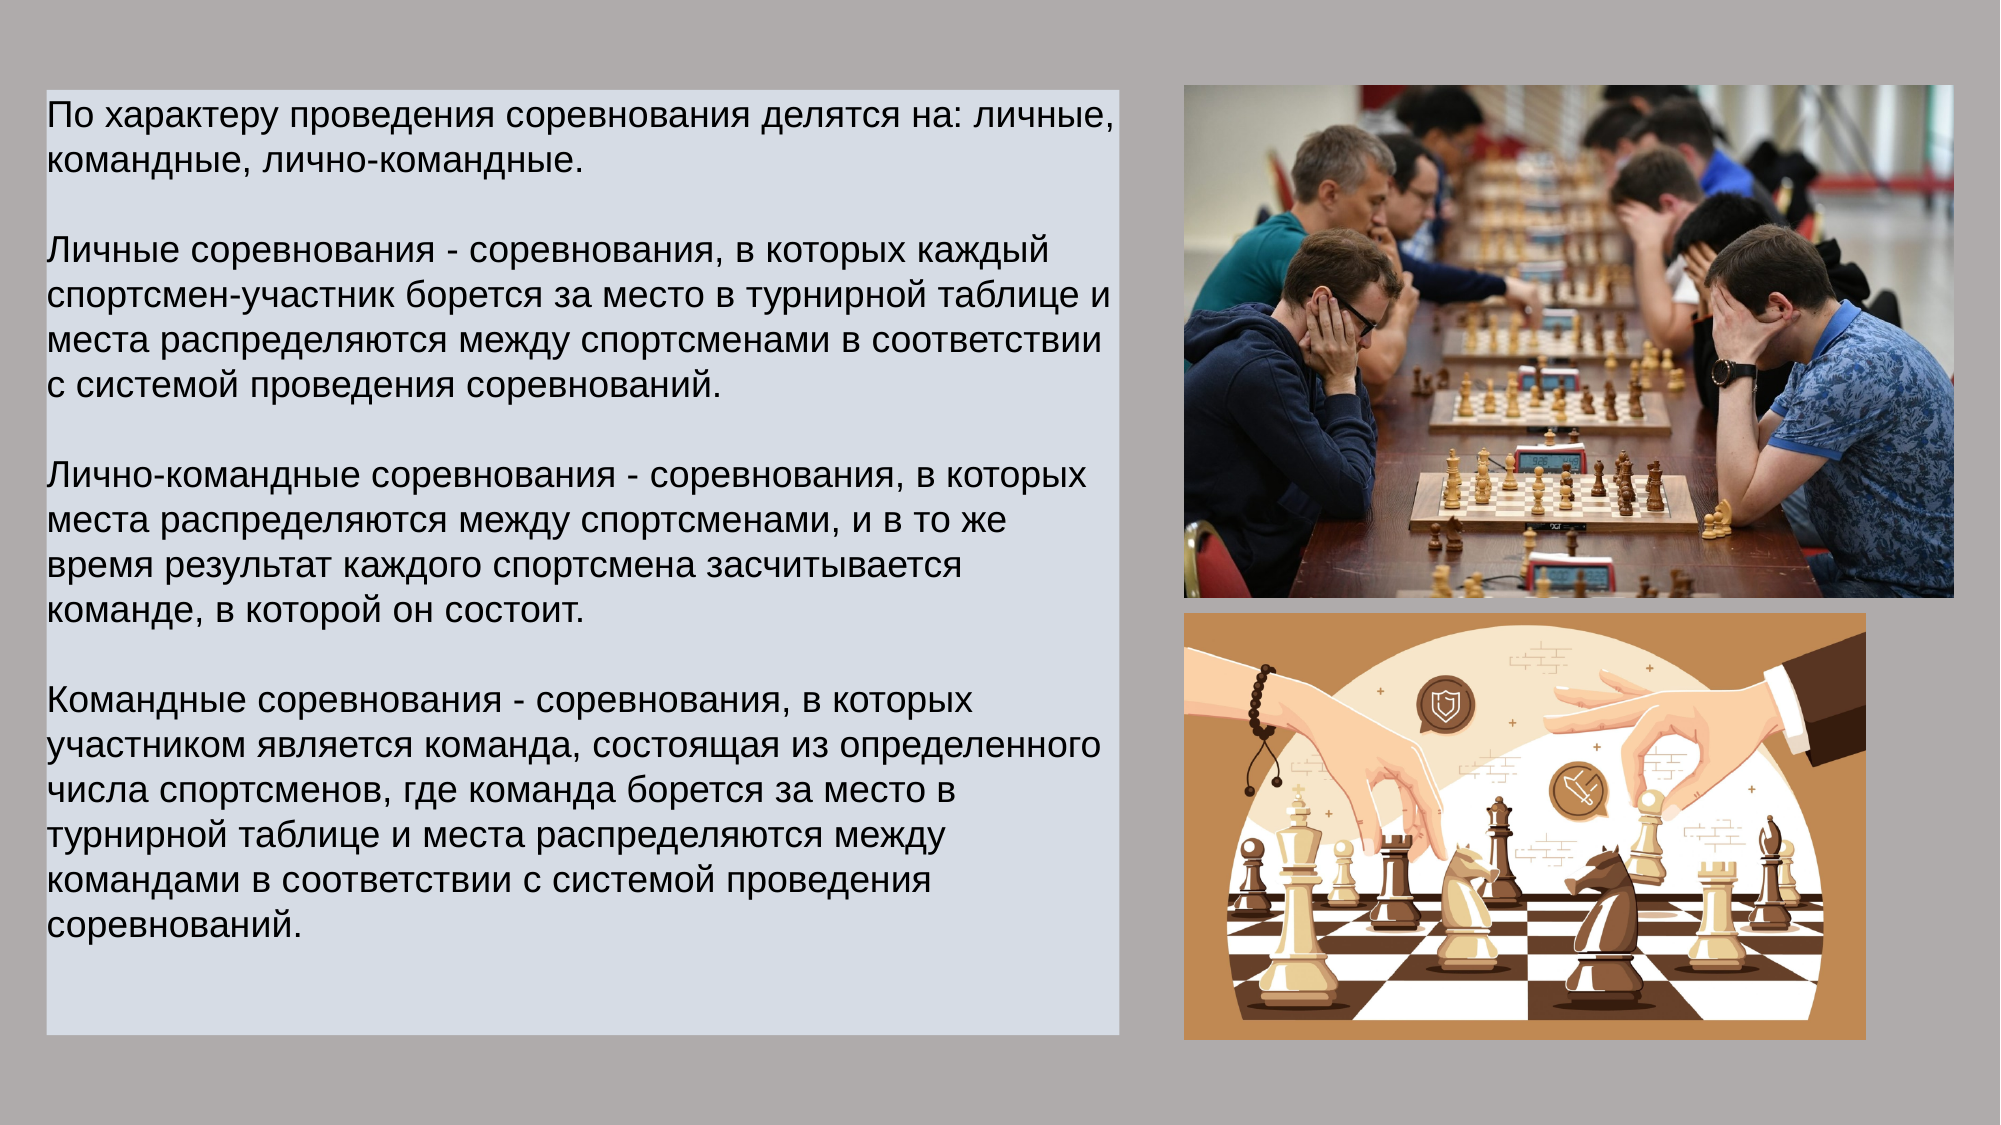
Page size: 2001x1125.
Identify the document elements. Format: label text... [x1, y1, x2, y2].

picture [1184, 85, 1954, 598]
text_box По характеру проведения соревнования делятся на: личные, командные, лично-командные. Личные соревнования - соревнования, в которых каждый спортсмен-участник борется за место в турнирной таблице и места распределяются между спортсменами в соответствии с системой проведения соревнований. Лично-командные соревнования - соревнования, в которых места распределяются между спортсменами, и в то же время результат каждого спортсмена засчитывается команде, в которой он состоит. Командные соревнования - соревнования, в которых участником является команда, состоящая из определенного числа спортсменов, где команда борется за место в турнирной таблице и места распределяются между командами в соответствии с системой проведения соревнований. [46, 89, 1120, 1036]
picture [1184, 613, 1866, 1040]
